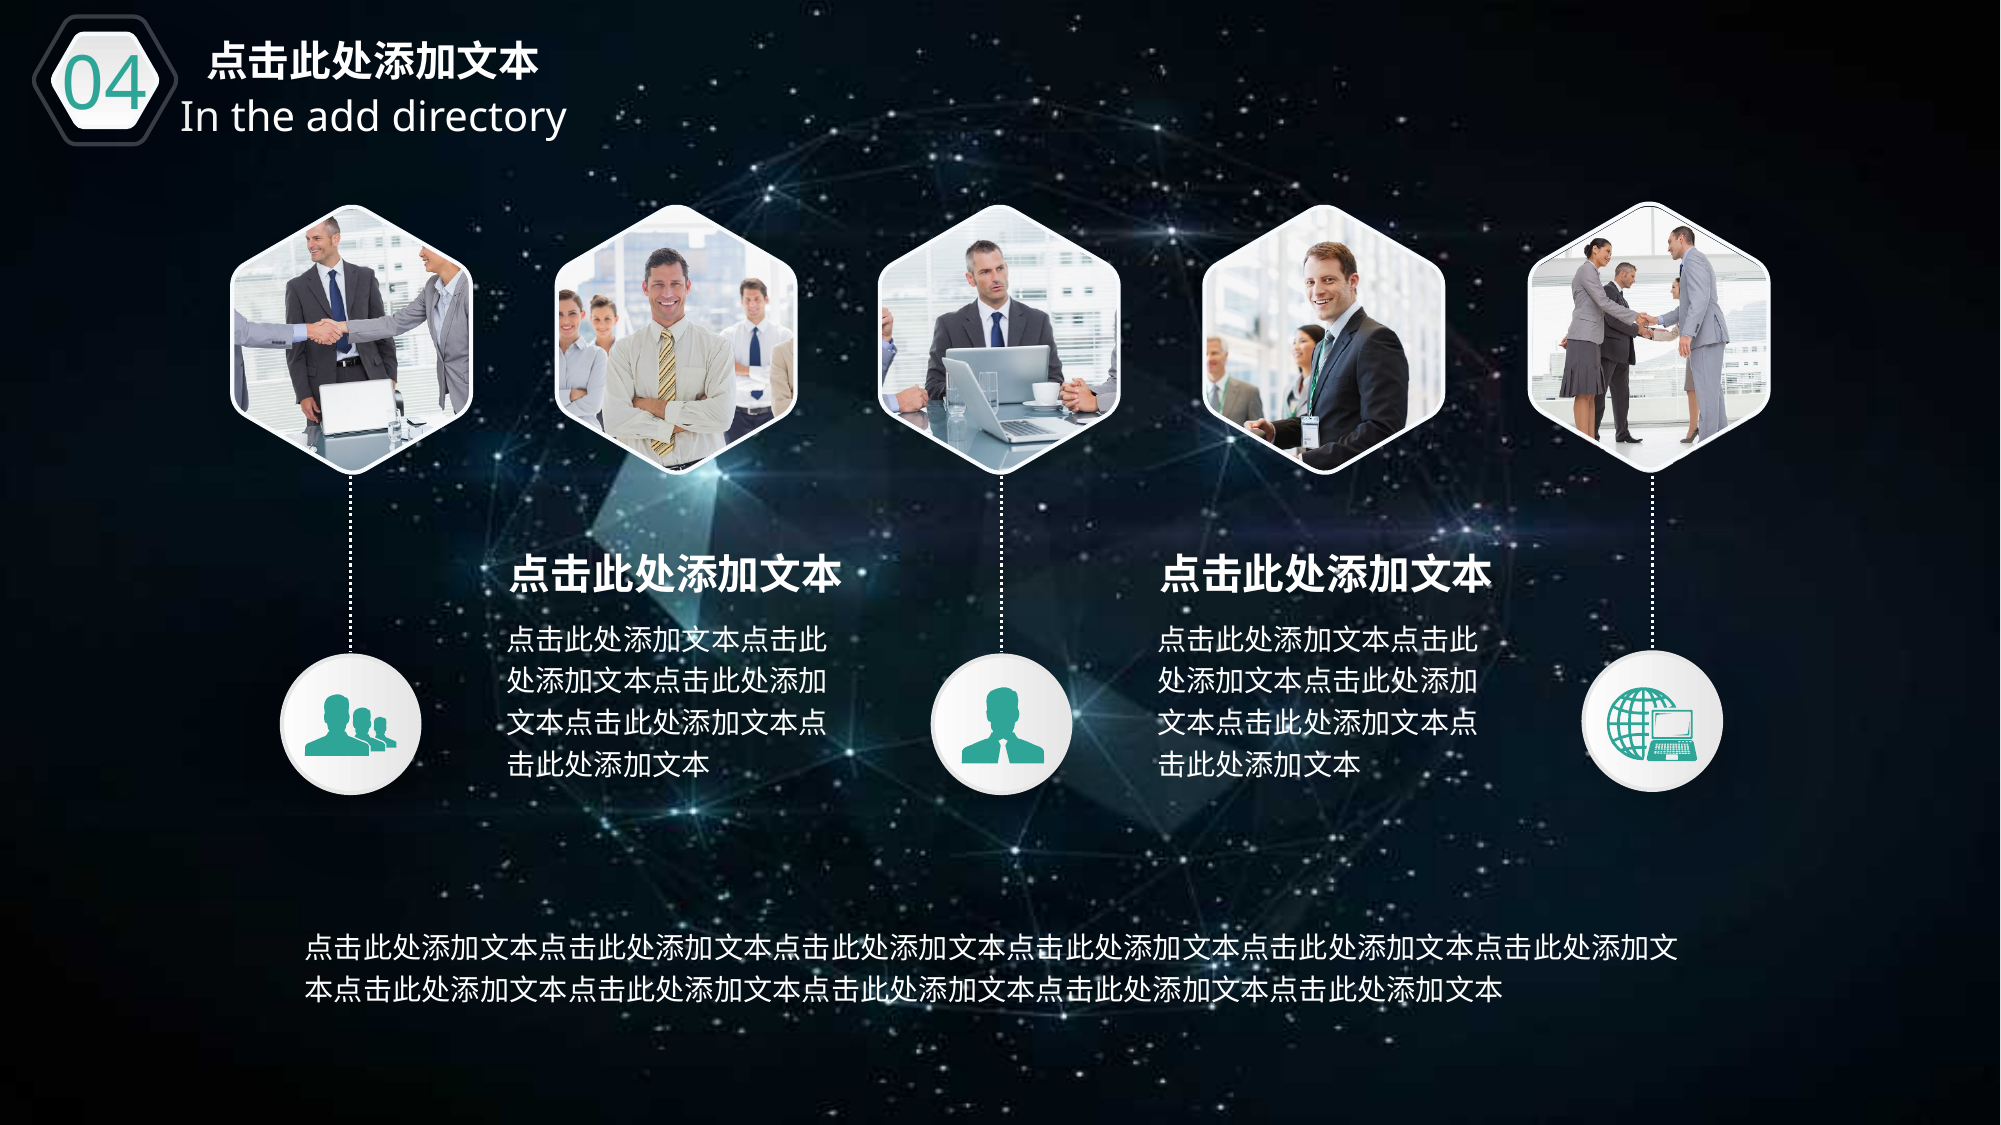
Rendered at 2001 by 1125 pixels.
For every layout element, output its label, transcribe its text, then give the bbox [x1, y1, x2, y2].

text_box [556, 206, 796, 473]
text_box 点击此处添加文本点击此处添加文本点击此处添加文本点击此处添加文本点击此处添加文本 [491, 606, 861, 789]
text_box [231, 206, 471, 473]
text_box 点击此处添加文本 [191, 27, 556, 82]
text_box 点击此处添加文本 [494, 540, 858, 605]
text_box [281, 655, 420, 793]
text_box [1204, 206, 1444, 473]
text_box 点击此处添加文本 [1144, 540, 1509, 605]
picture [0, 0, 2001, 1125]
text_box 点击此处添加文本点击此处添加文本点击此处添加文本点击此处添加文本点击此处添加文本点击此处添加文本点击此处添加文本点击此处添加文本点击此处添加文本点击此处添加文本点击此处添加文本 [289, 915, 1714, 1014]
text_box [34, 16, 177, 145]
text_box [932, 655, 1071, 793]
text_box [1529, 203, 1769, 473]
text_box In the add directory [223, 82, 582, 148]
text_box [1583, 652, 1722, 790]
text_box 点击此处添加文本点击此处添加文本点击此处添加文本点击此处添加文本点击此处添加文本 [1142, 606, 1512, 789]
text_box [879, 206, 1120, 473]
